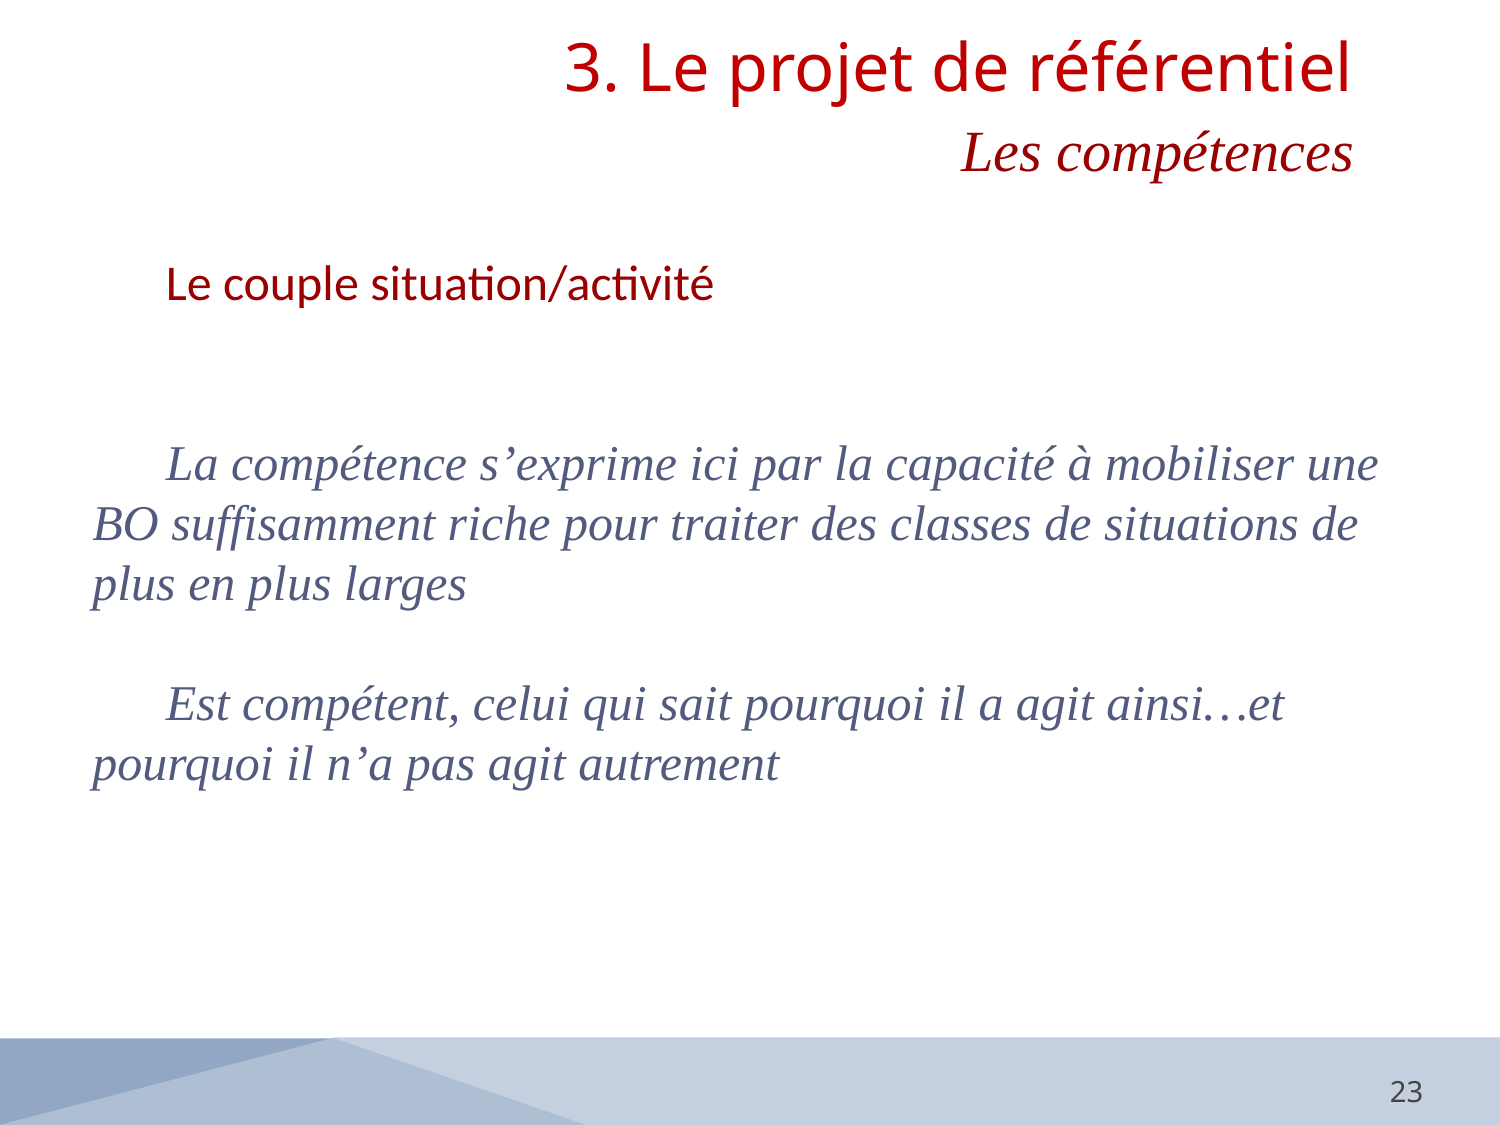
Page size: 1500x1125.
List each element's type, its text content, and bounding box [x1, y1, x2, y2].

text_box 23 [1277, 1066, 1439, 1125]
text_box Le couple situation/activité La compétence s’exprime ici par la capacité à mobiliser une BO suffisamment riche pour traiter des classes de situations de plus en plus larges Est compétent, celui qui sait pourquoi il a agit ainsi…et pourquoi il n’a pas agit autrement [64, 243, 1415, 445]
text_box 3. Le projet de référentiel Les compétences [134, 59, 1369, 150]
